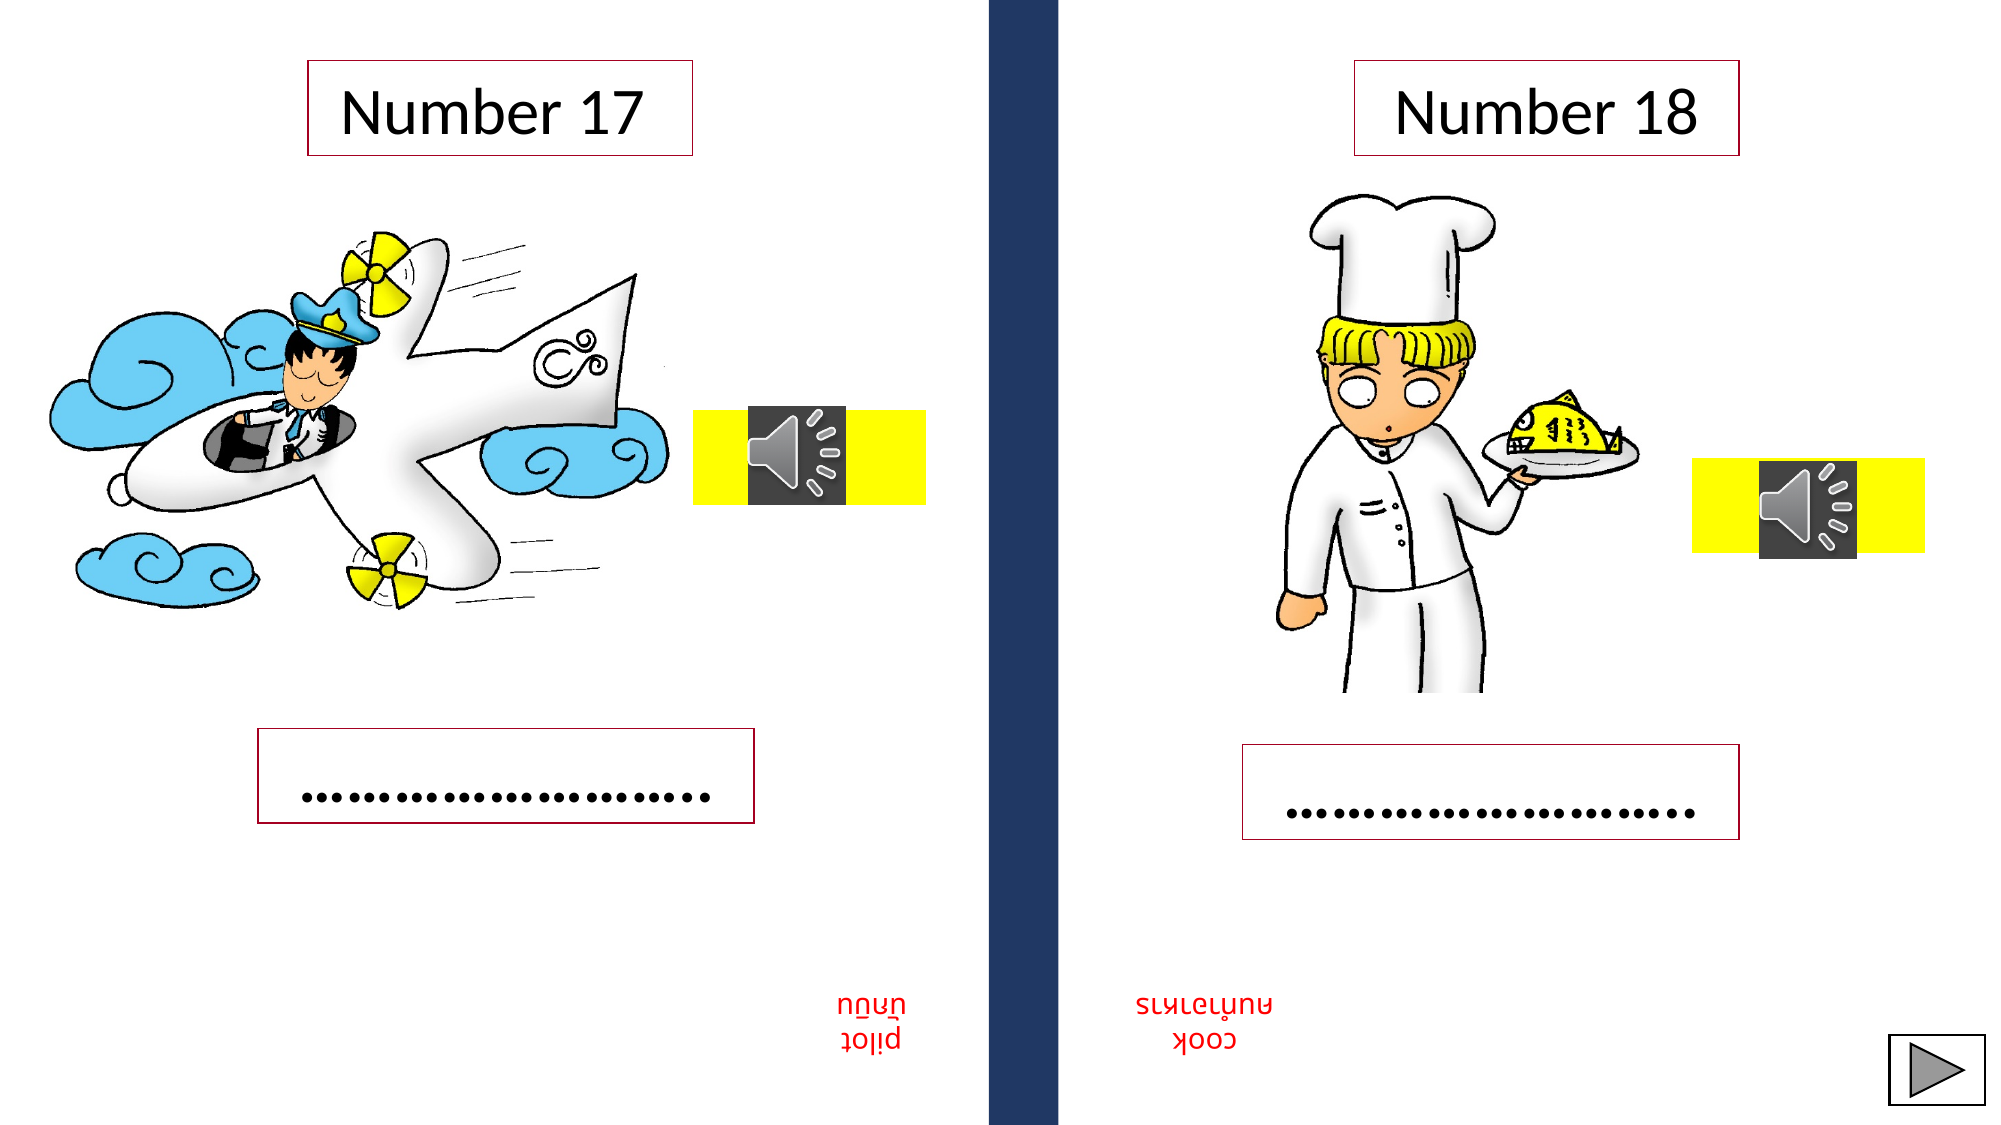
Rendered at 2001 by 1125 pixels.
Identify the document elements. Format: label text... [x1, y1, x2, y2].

table_header [693, 410, 746, 505]
table_header [1692, 458, 1925, 553]
text_box Number 18 [1354, 60, 1739, 156]
table_header [847, 410, 926, 505]
text_box [988, 0, 1059, 1125]
text_box Number 17 [308, 60, 693, 156]
text_box cook คนทำอาหาร [1109, 985, 1300, 1071]
text_box …………………….. [257, 728, 755, 823]
text_box pilot นักบิน [793, 985, 950, 1071]
text_box …………………….. [1242, 744, 1739, 840]
picture [746, 405, 847, 506]
picture [39, 223, 672, 649]
picture [1758, 459, 1859, 560]
picture [1242, 184, 1649, 693]
text_box [1888, 1034, 1986, 1106]
